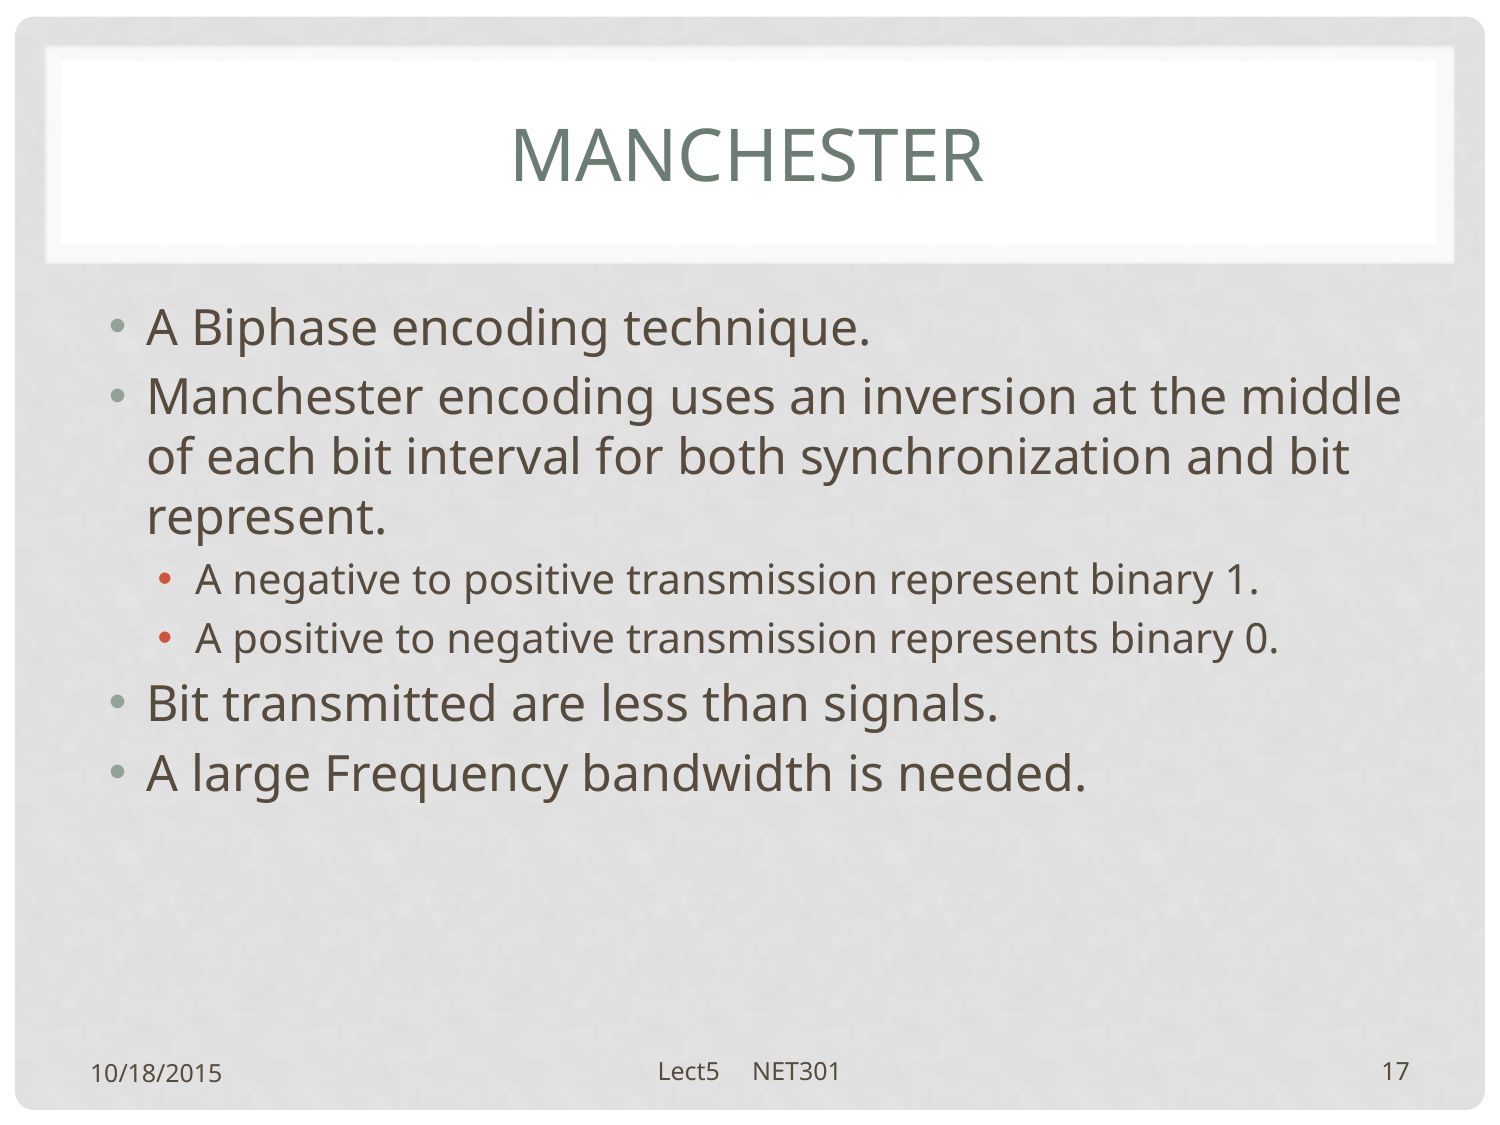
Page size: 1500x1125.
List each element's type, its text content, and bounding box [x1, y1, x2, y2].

slide_number 17 [1074, 1042, 1425, 1103]
title Manchester [69, 66, 1425, 238]
list A Biphase encoding technique. Manchester encoding uses an inversion at the middle of each bit interval for both synchronization and bit represent. A negative to positive transmission represent binary 1. A positive to negative transmission represents binary 0. Bit transmitted are less than signals. A large Frequency bandwidth is needed. [75, 287, 1425, 1005]
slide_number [75, 1042, 425, 1103]
footer Lect5 NET301 [512, 1042, 988, 1103]
